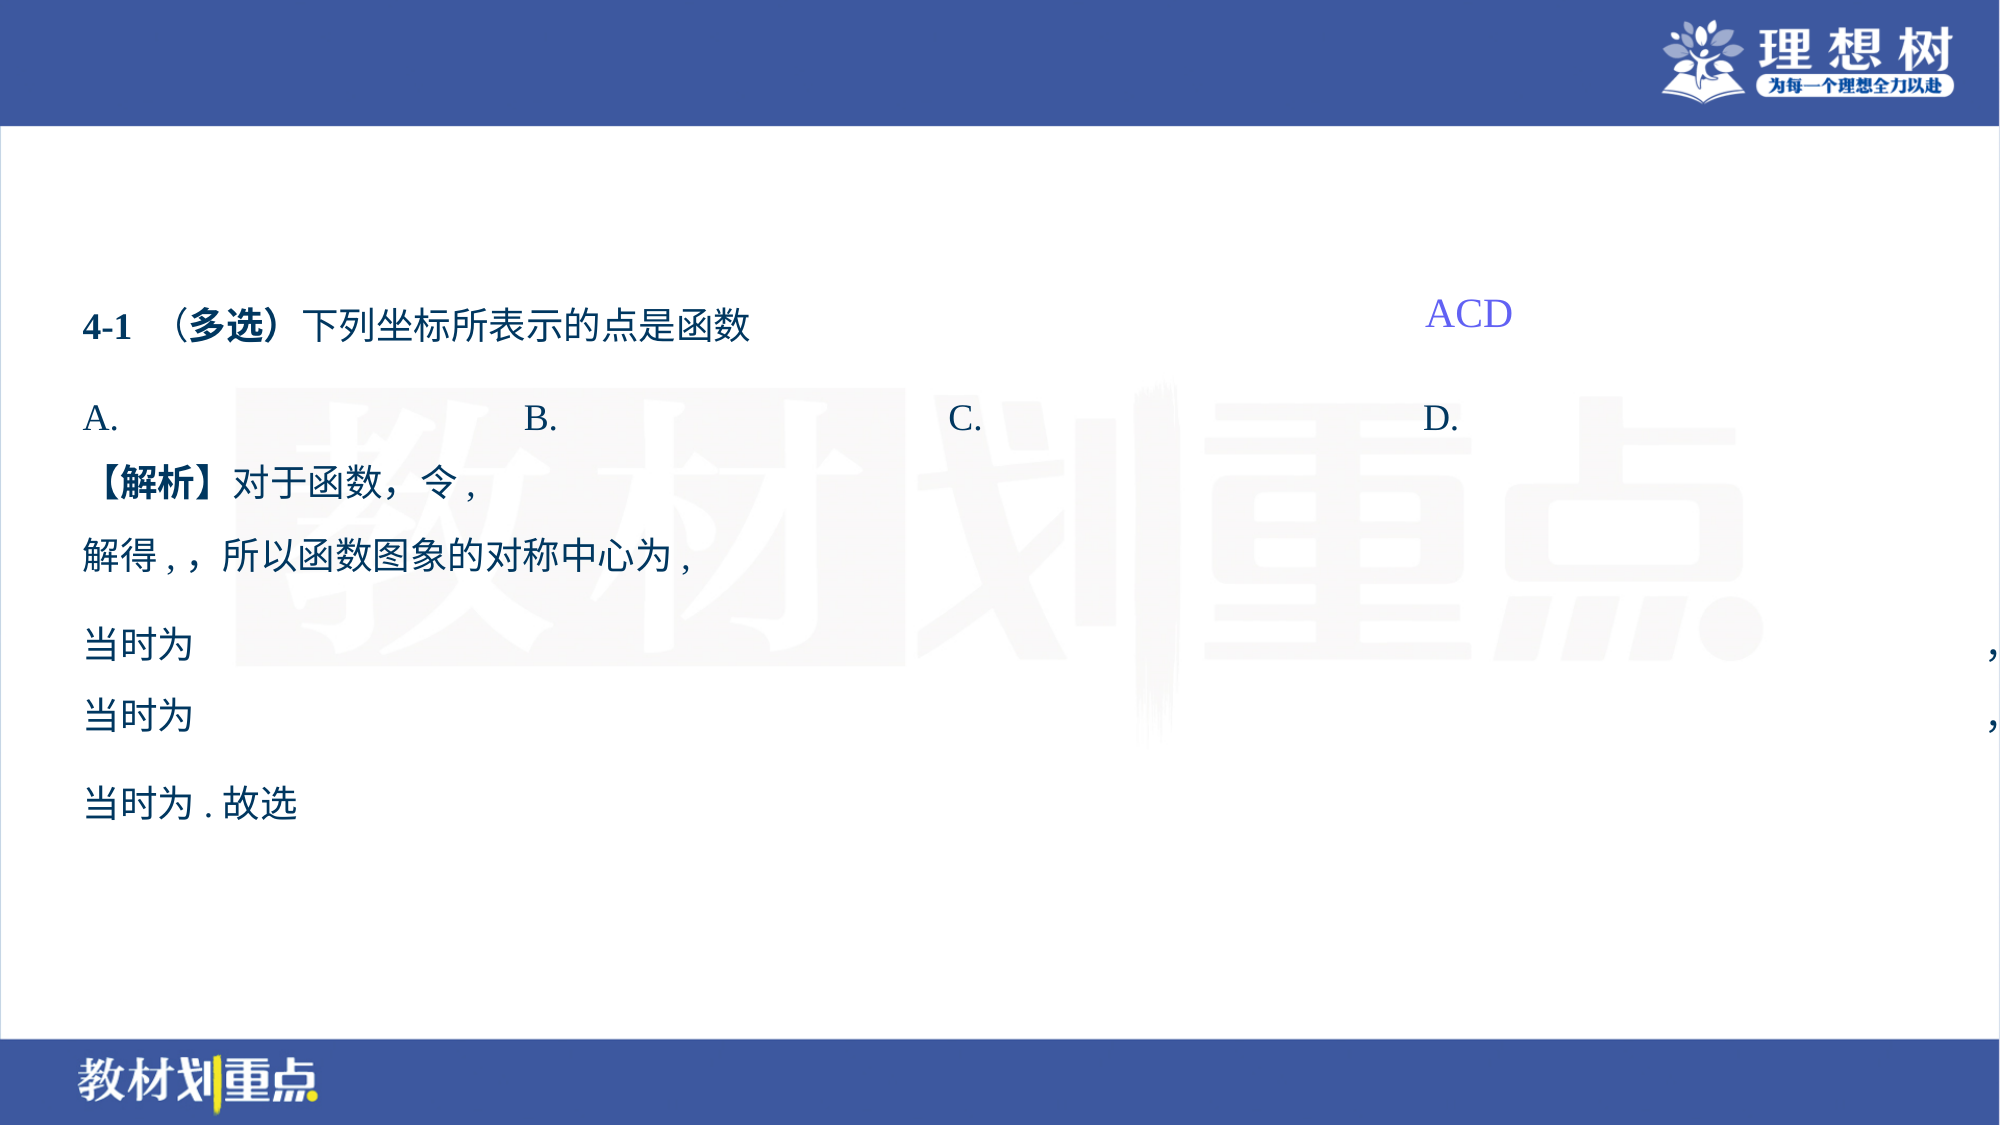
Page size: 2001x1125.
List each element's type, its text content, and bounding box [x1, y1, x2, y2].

picture [0, 0, 2000, 1125]
text_box ACD [1410, 283, 1529, 334]
